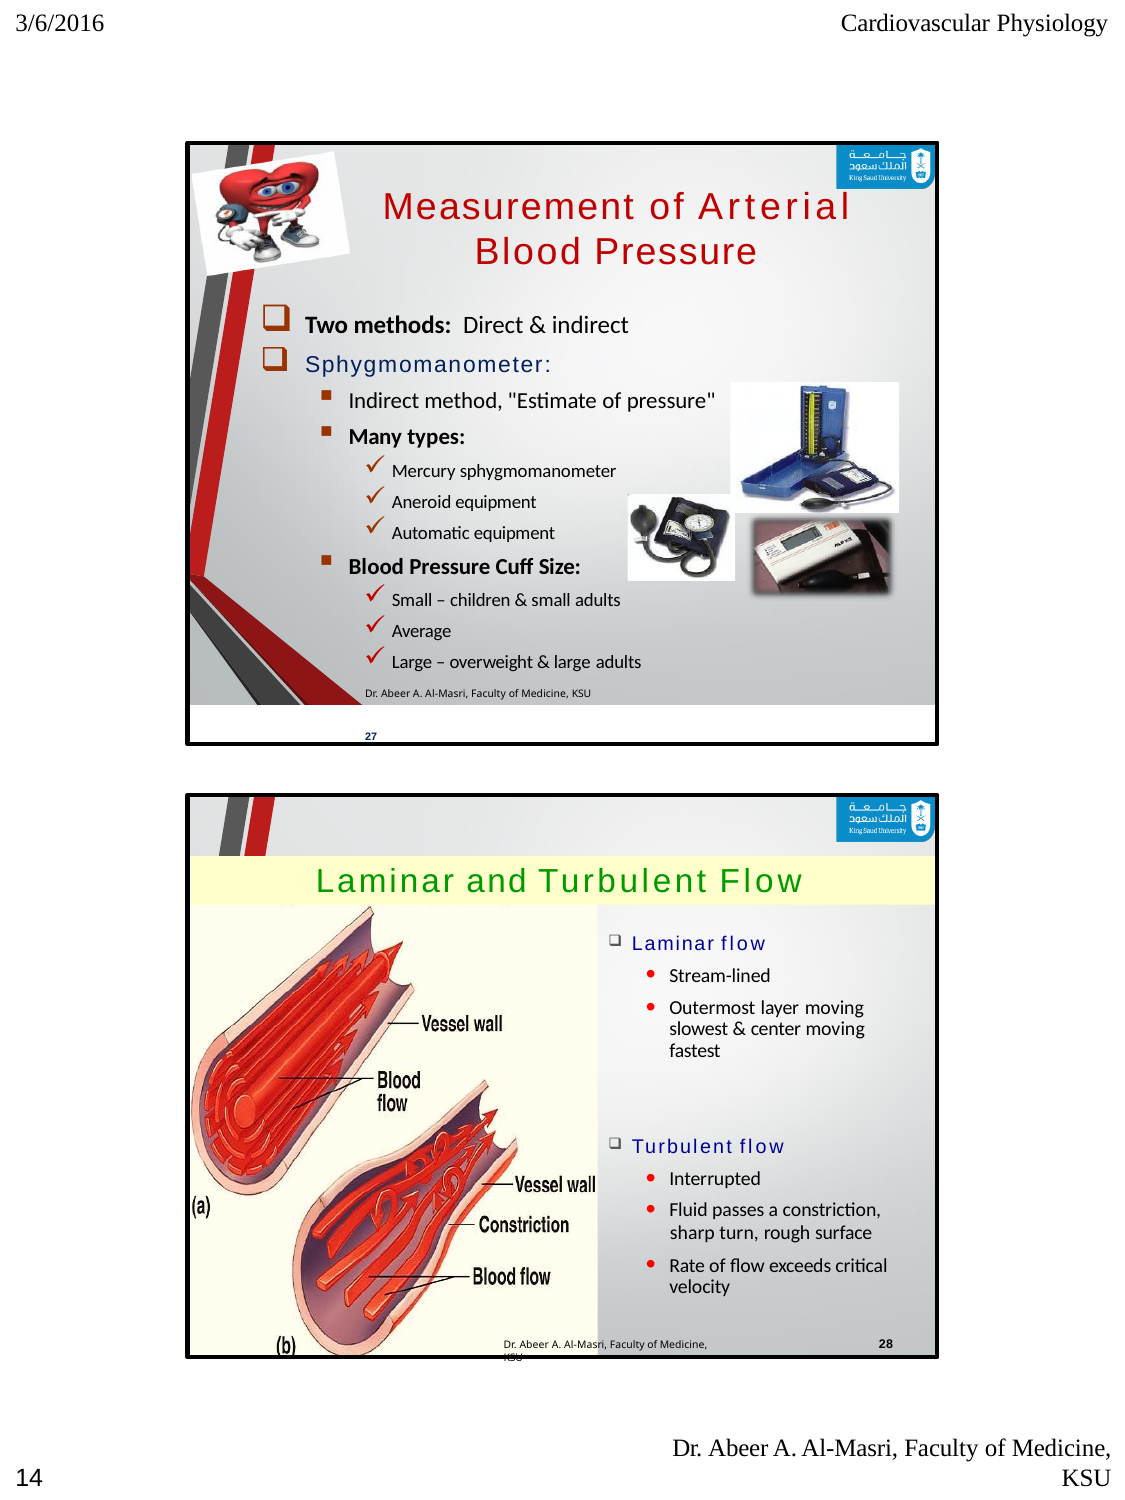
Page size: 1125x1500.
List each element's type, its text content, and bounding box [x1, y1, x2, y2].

text_box [187, 794, 938, 1358]
text_box Measurement of Arterial Blood Pressure Two methods: Direct & indirect Sphygmomanometer: Indirect method, "Estimate of pressure" Many types: Mercury sphygmomanometer Aneroid equipment Automatic equipment Blood Pressure Cuff Size: Small – children & small adults Average Large – overweight & large adults Dr. Abeer A. Al-Masri, Faculty of Medicine, KSU 27 [187, 142, 938, 745]
text_box Dr. Abeer A. Al-Masri, Faculty of Medicine, KSU [501, 1358, 710, 1364]
slide_number 14 [13, 1464, 48, 1500]
text_box 3/6/2016 [13, 6, 107, 37]
footer Dr. Abeer A. Al-Masri, Faculty of Medicine, KSU [663, 1434, 1113, 1500]
text_box Cardiovascular Physiology [838, 6, 1113, 37]
